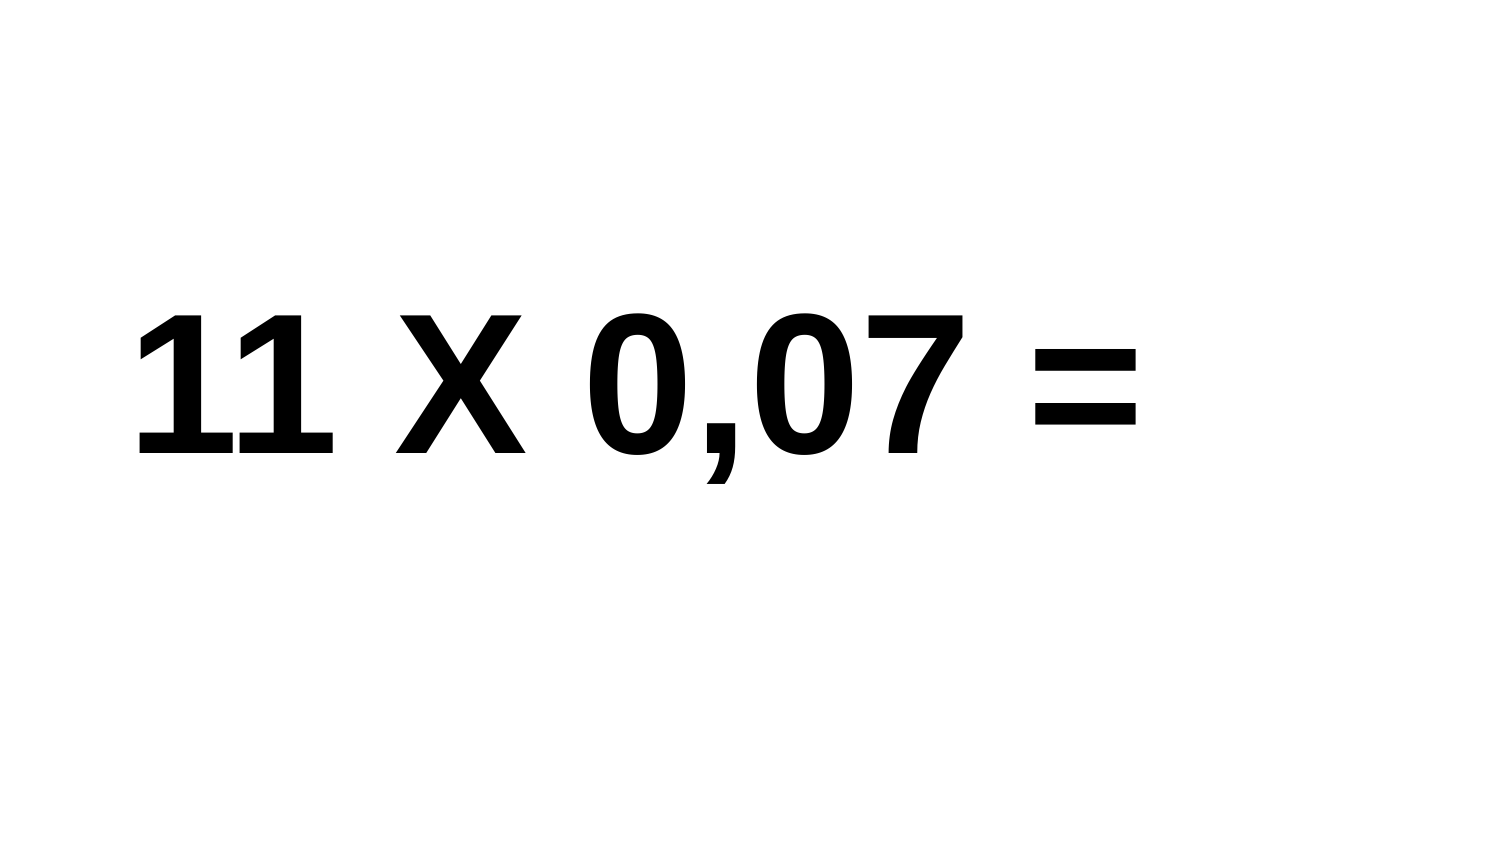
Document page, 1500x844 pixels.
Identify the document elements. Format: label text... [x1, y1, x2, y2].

text_box 11 X 0,07 = [112, 318, 1388, 509]
